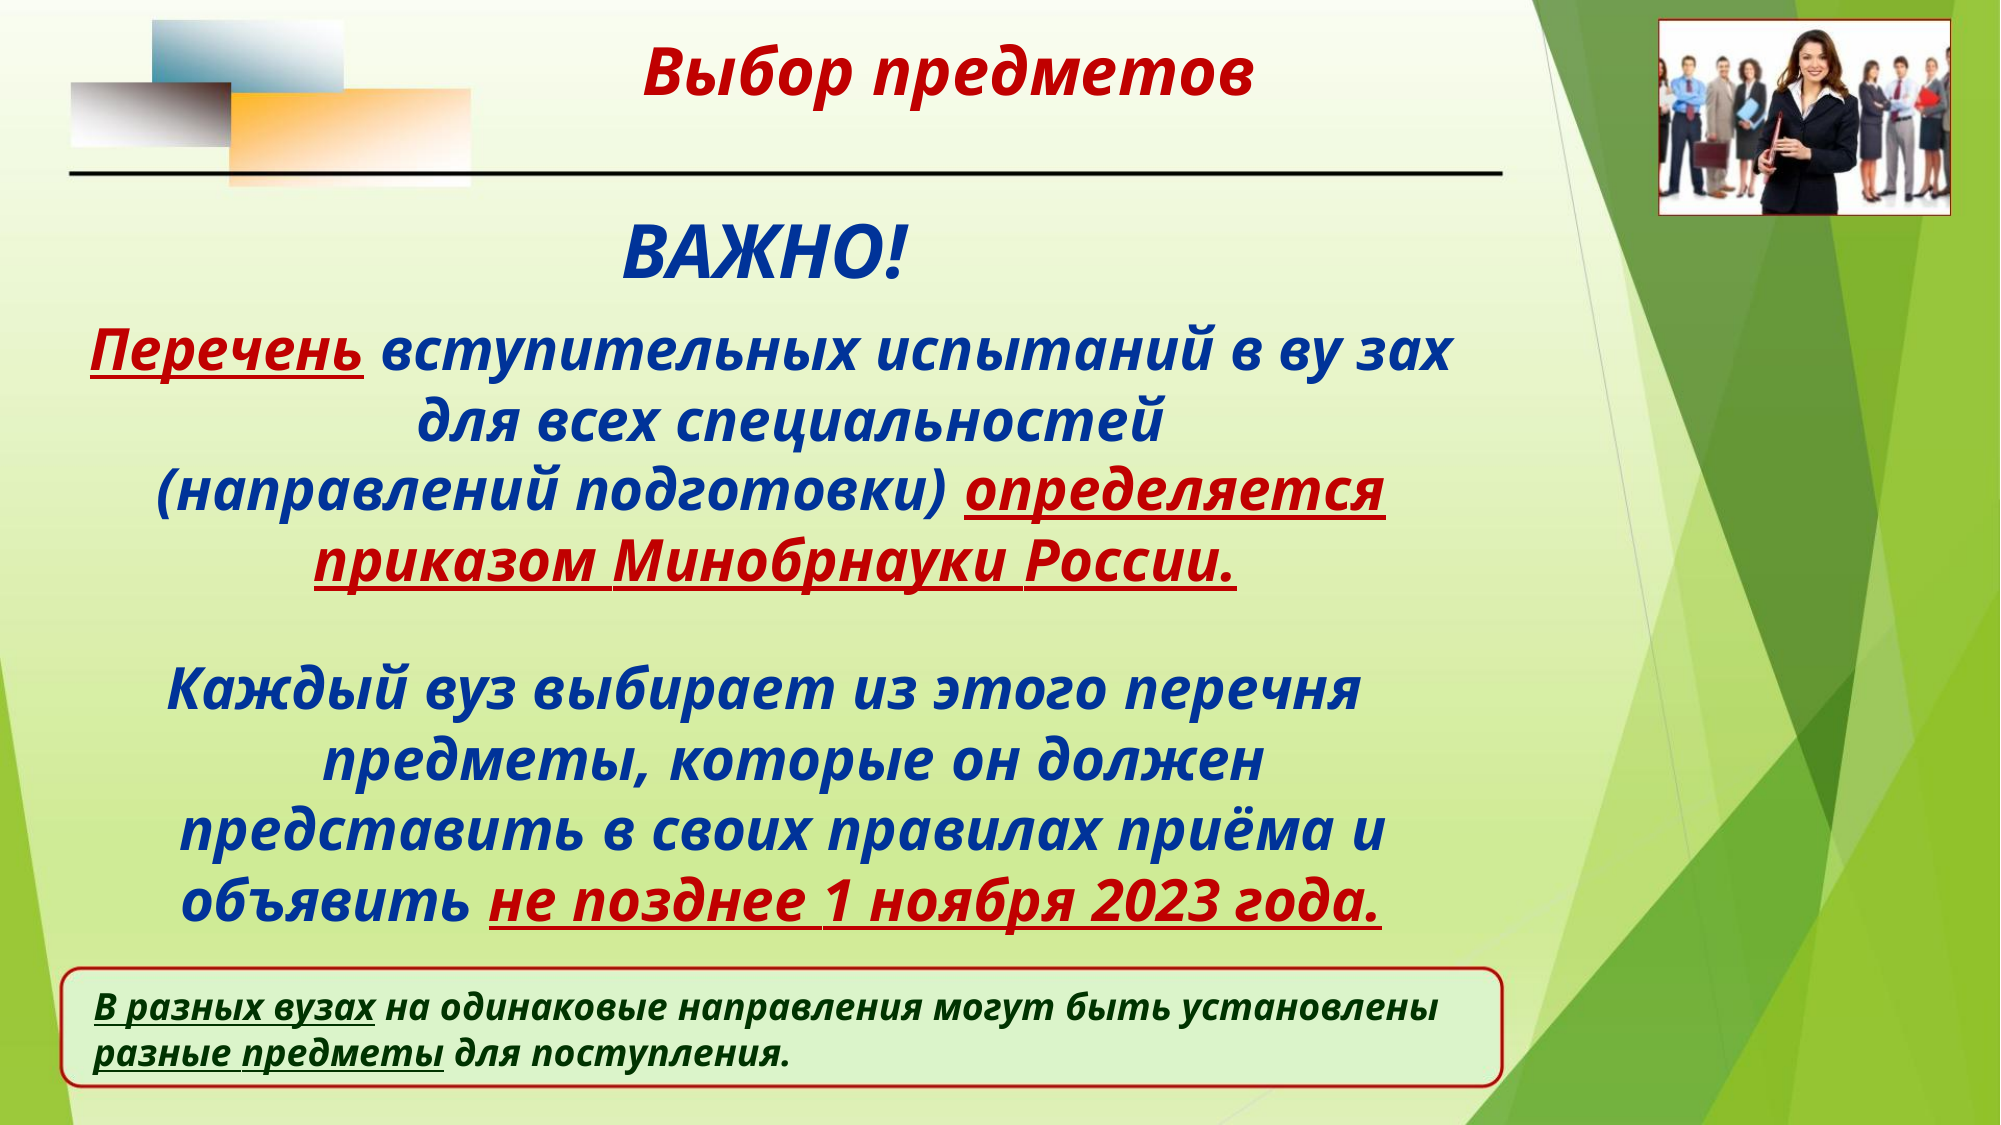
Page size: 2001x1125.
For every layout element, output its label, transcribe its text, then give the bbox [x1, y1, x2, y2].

text_box [0, 0, 2000, 1125]
text_box Перечень вступительных испытаний в ву зах для всех специальностей [89, 317, 1491, 454]
text_box ВАЖНО! [621, 209, 962, 294]
text_box Каждый вуз выбирает из этого перечня предметы, которые он должен представить в своих правилах приёма и объявить не позднее 1 ноября 2023 года. [166, 655, 1432, 934]
text_box В разных вузах на одинаковые направления могут быть установлены разные предметы для поступления. [93, 986, 1487, 1075]
text_box Выбор предметов [642, 31, 1268, 110]
text_box (направлений подготовки) определяется приказом Минобрнауки России. [156, 457, 1424, 594]
